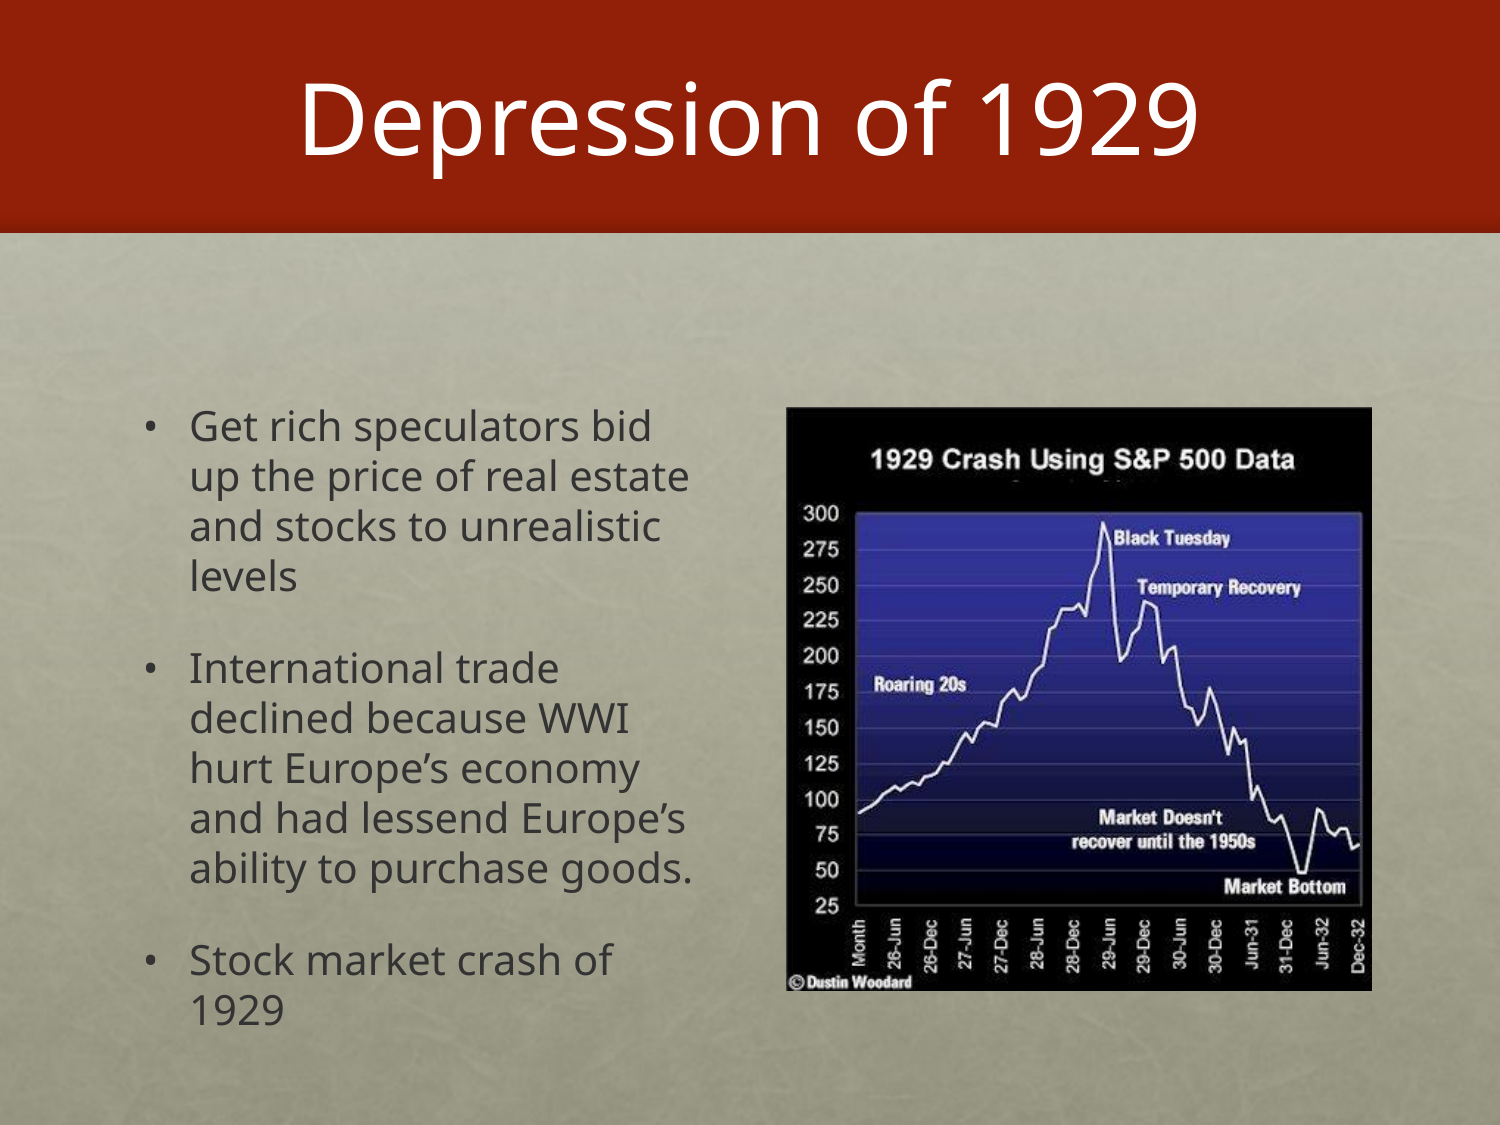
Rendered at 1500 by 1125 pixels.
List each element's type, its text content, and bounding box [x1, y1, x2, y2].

list Get rich speculators bid up the price of real estate and stocks to unrealistic levels International trade declined because WWI hurt Europe’s economy and had lessend Europe’s ability to purchase goods. Stock market crash of 1929 [127, 392, 713, 1005]
picture [0, 214, 1500, 1125]
title Depression of 1929 [127, 10, 1372, 221]
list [786, 392, 1373, 1006]
